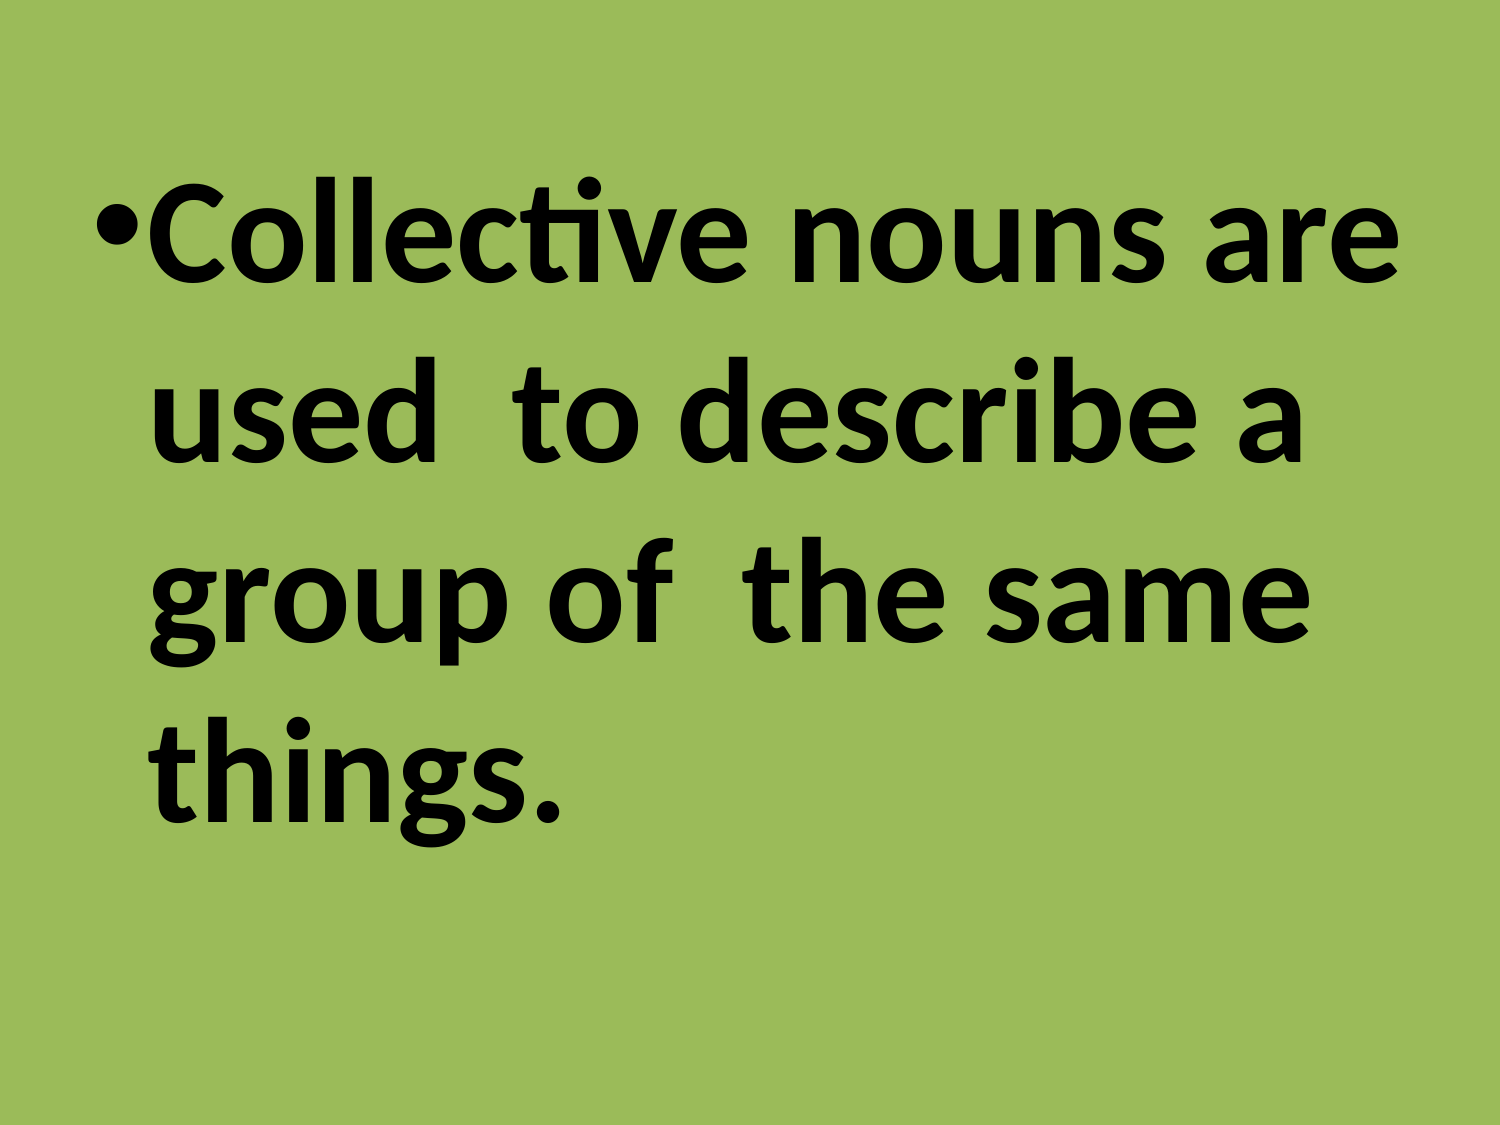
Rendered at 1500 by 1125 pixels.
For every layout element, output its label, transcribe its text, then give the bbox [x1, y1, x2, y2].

list Collective nouns are used to describe a group of the same things. [76, 125, 1427, 1024]
